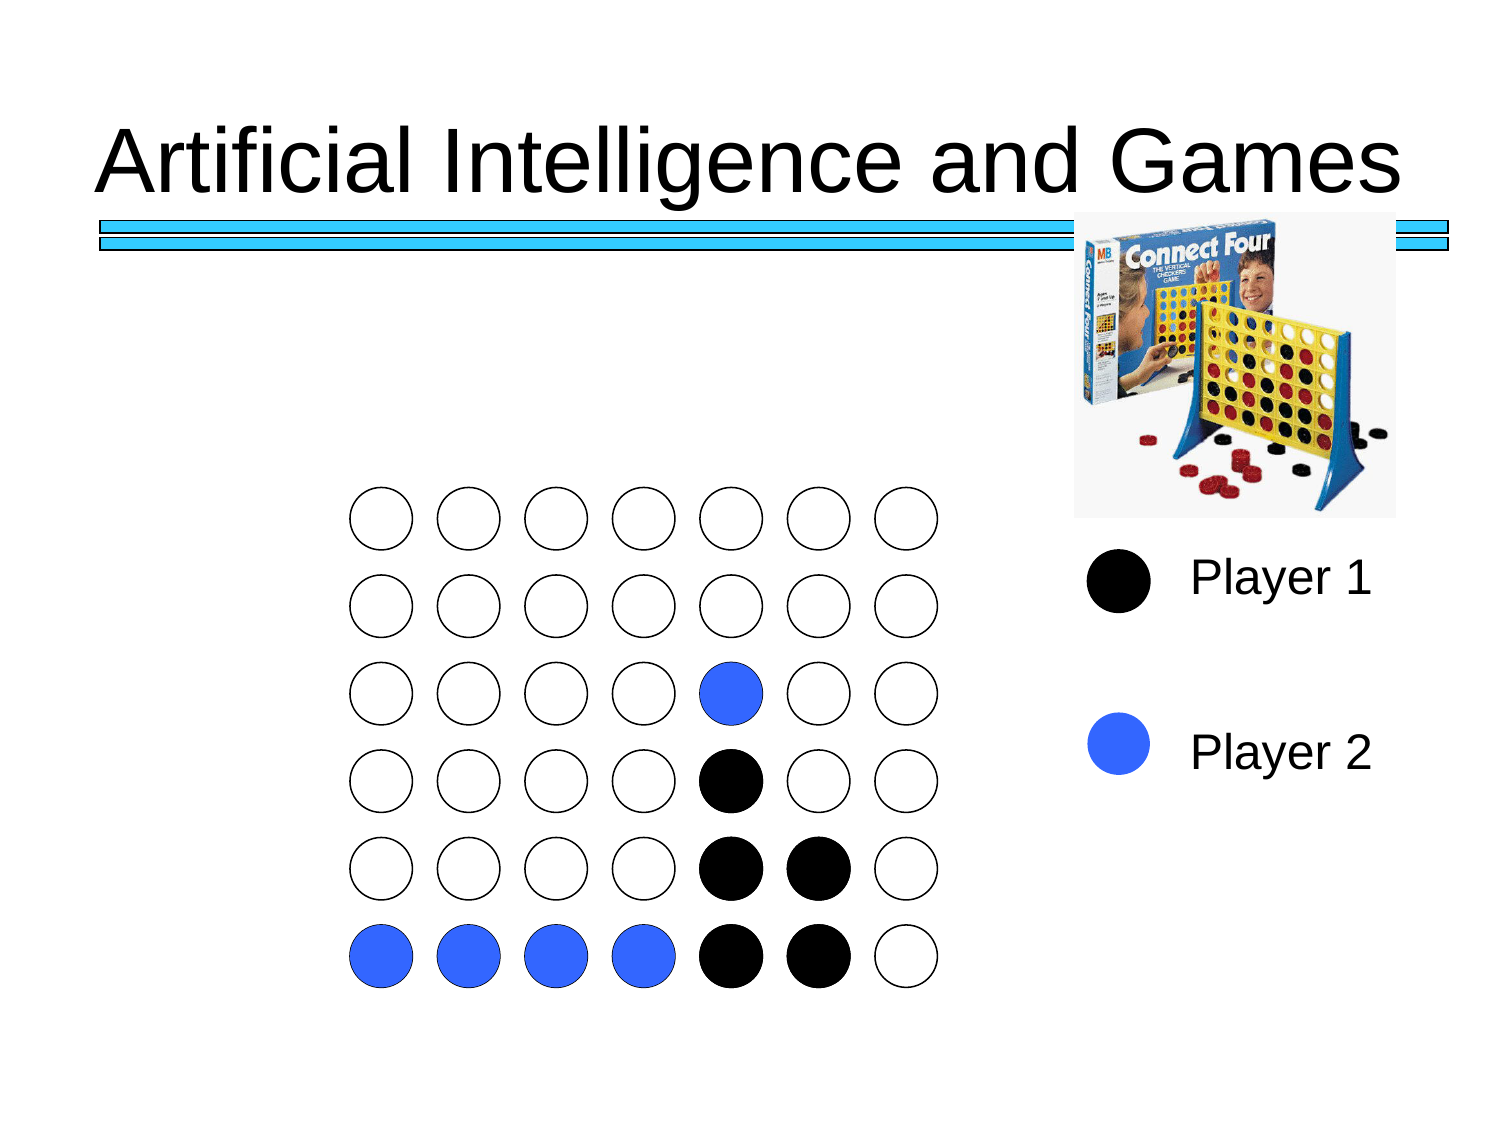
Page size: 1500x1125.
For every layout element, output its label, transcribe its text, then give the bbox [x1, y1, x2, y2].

title Artificial Intelligence and Games [37, 62, 1463, 250]
text_box [874, 662, 938, 725]
text_box [1087, 712, 1150, 775]
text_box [99, 220, 1069, 251]
text_box [524, 487, 588, 550]
text_box [437, 924, 500, 988]
text_box [349, 837, 413, 900]
text_box [349, 749, 413, 813]
text_box Player 2 [1174, 712, 1422, 788]
text_box [874, 574, 938, 638]
text_box [787, 574, 850, 638]
text_box [874, 837, 938, 900]
text_box [437, 837, 500, 900]
text_box [612, 487, 675, 550]
text_box [524, 749, 588, 813]
text_box [437, 487, 500, 550]
text_box [437, 574, 500, 638]
text_box [874, 487, 938, 550]
text_box [787, 487, 850, 550]
text_box [349, 487, 413, 550]
text_box [787, 662, 850, 725]
picture [1074, 212, 1397, 519]
text_box [874, 749, 938, 813]
text_box [612, 924, 675, 988]
text_box [349, 574, 413, 638]
text_box [524, 837, 588, 900]
text_box [349, 924, 413, 988]
text_box [699, 662, 763, 725]
text_box [787, 924, 850, 988]
text_box [612, 662, 675, 725]
text_box [699, 574, 763, 638]
text_box [524, 574, 588, 638]
text_box [437, 662, 500, 725]
text_box [612, 574, 675, 638]
text_box [787, 749, 850, 813]
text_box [1401, 220, 1449, 251]
text_box [524, 662, 588, 725]
text_box [699, 924, 763, 988]
text_box [787, 837, 850, 900]
text_box [524, 924, 588, 988]
text_box [699, 837, 763, 900]
text_box Player 1 [1174, 537, 1422, 613]
text_box [699, 487, 763, 550]
text_box [612, 749, 675, 813]
text_box [437, 749, 500, 813]
text_box [349, 662, 413, 725]
text_box [874, 924, 938, 988]
text_box [699, 749, 763, 813]
text_box [612, 837, 675, 900]
text_box [1087, 549, 1150, 613]
